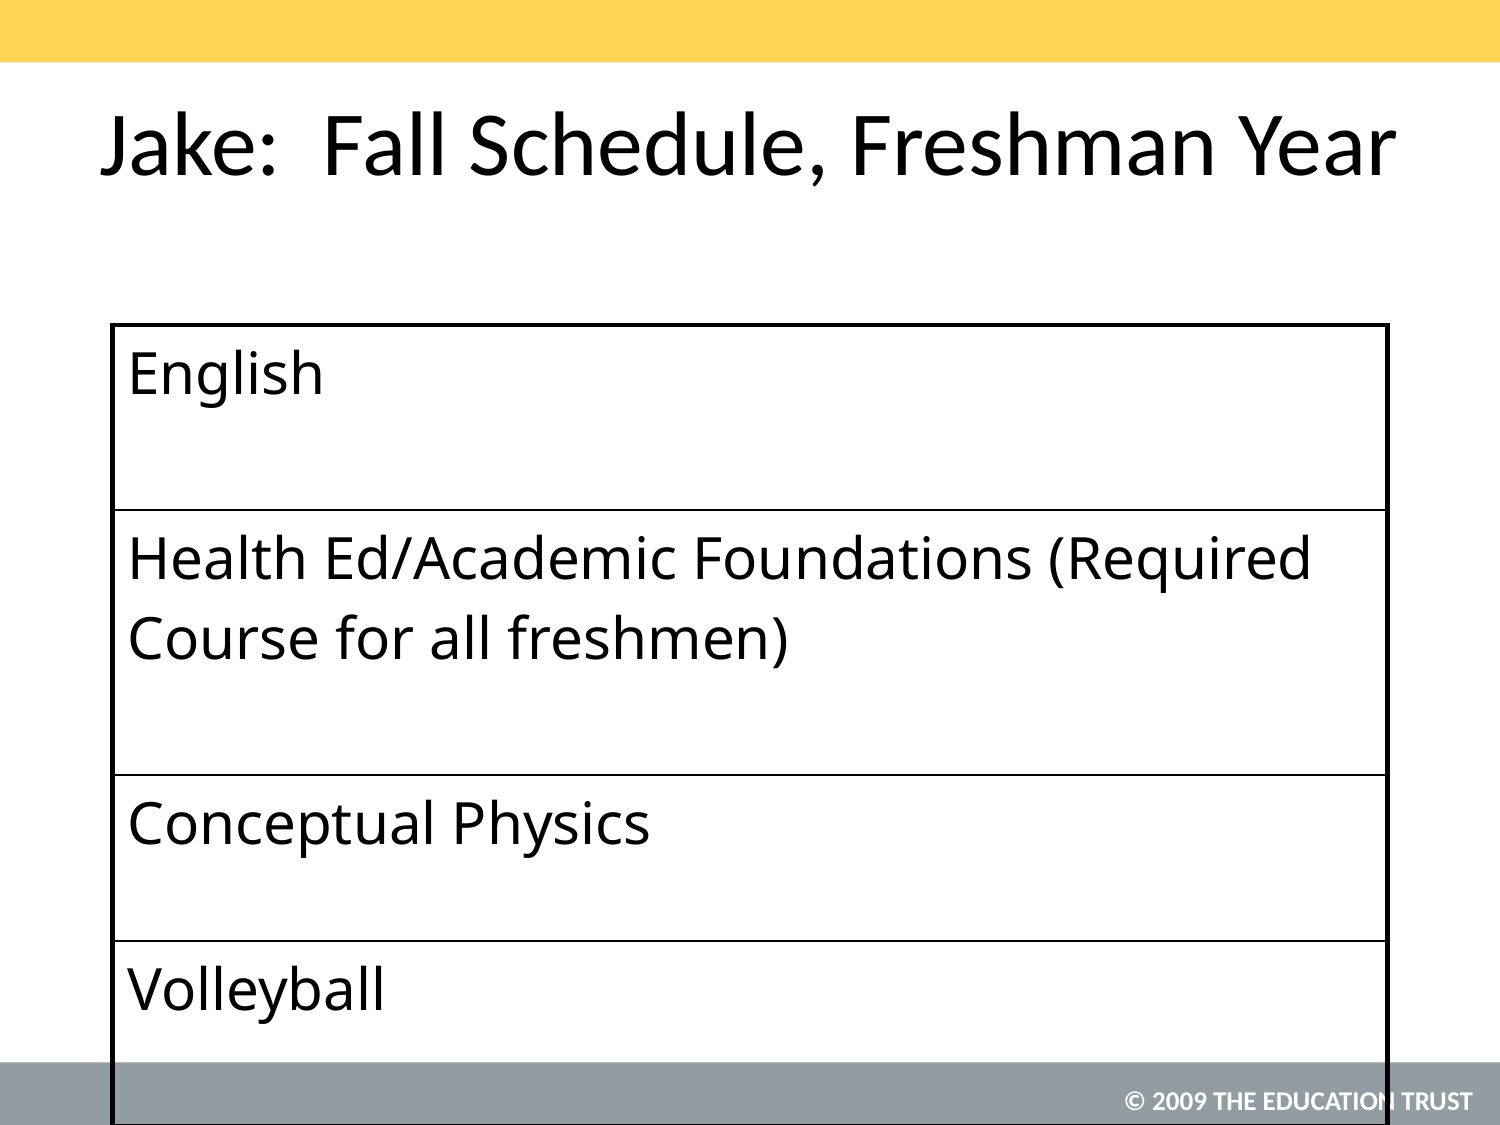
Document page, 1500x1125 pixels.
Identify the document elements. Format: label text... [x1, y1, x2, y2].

table_cell Volleyball [115, 942, 1385, 1124]
table_header English [115, 327, 1385, 509]
table_cell Health Ed/Academic Foundations (Required Course for all freshmen) [115, 511, 1385, 774]
title Jake: Fall Schedule, Freshman Year [74, 44, 1426, 233]
table_cell Conceptual Physics [115, 776, 1385, 940]
